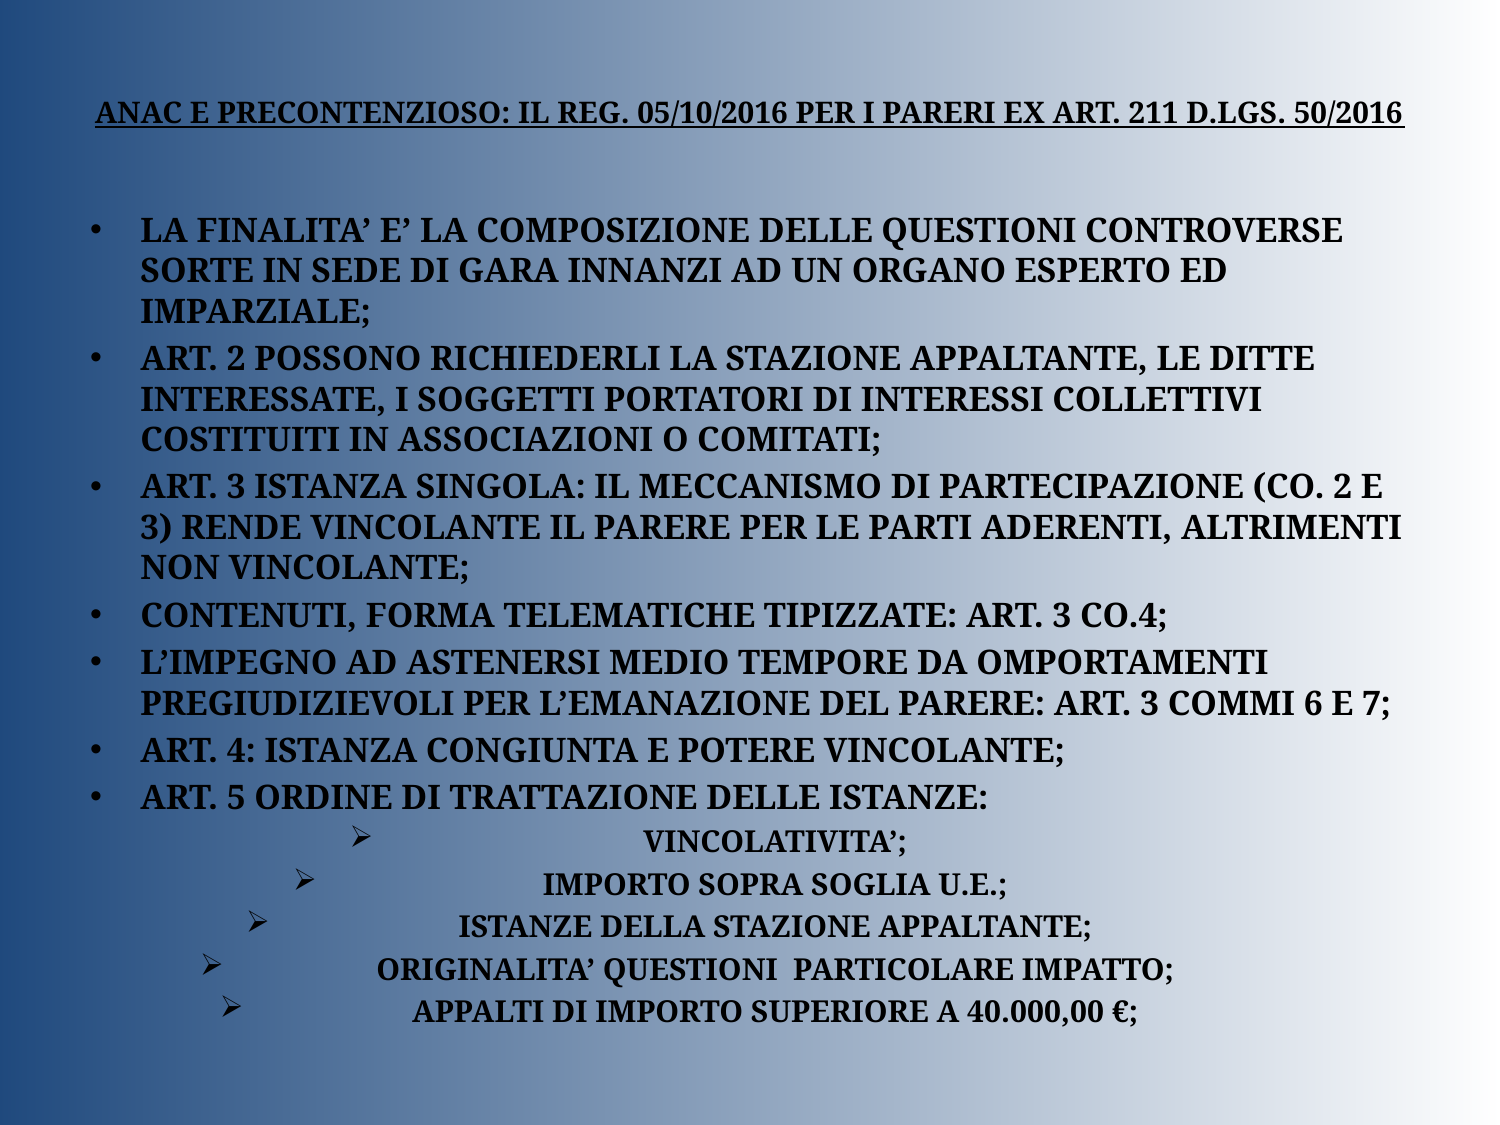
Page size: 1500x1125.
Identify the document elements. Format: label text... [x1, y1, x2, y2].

title ANAC E PRECONTENZIOSO: IL REG. 05/10/2016 PER I PARERI EX ART. 211 D.LGS. 50/2016 [75, 45, 1425, 200]
list LA FINALITA’ E’ LA COMPOSIZIONE DELLE QUESTIONI CONTROVERSE SORTE IN SEDE DI GARA INNANZI AD UN ORGANO ESPERTO ED IMPARZIALE; ART. 2 POSSONO RICHIEDERLI LA STAZIONE APPALTANTE, LE DITTE INTERESSATE, I SOGGETTI PORTATORI DI INTERESSI COLLETTIVI COSTITUITI IN ASSOCIAZIONI O COMITATI; ART. 3 ISTANZA SINGOLA: IL MECCANISMO DI PARTECIPAZIONE (CO. 2 E 3) RENDE VINCOLANTE IL PARERE PER LE PARTI ADERENTI, ALTRIMENTI NON VINCOLANTE; CONTENUTI, FORMA TELEMATICHE TIPIZZATE: ART. 3 CO.4; L’IMPEGNO AD ASTENERSI MEDIO TEMPORE DA OMPORTAMENTI PREGIUDIZIEVOLI PER L’EMANAZIONE DEL PARERE: ART. 3 COMMI 6 E 7; ART. 4: ISTANZA CONGIUNTA E POTERE VINCOLANTE; ART. 5 ORDINE DI TRATTAZIONE DELLE ISTANZE: VINCOLATIVITA’; IMPORTO SOPRA SOGLIA U.E.; ISTANZE DELLA STAZIONE APPALTANTE; ORIGINALITA’ QUESTIONI PARTICOLARE IMPATTO; APPALTI DI IMPORTO SUPERIORE A 40.000,00 €; [75, 200, 1425, 1087]
